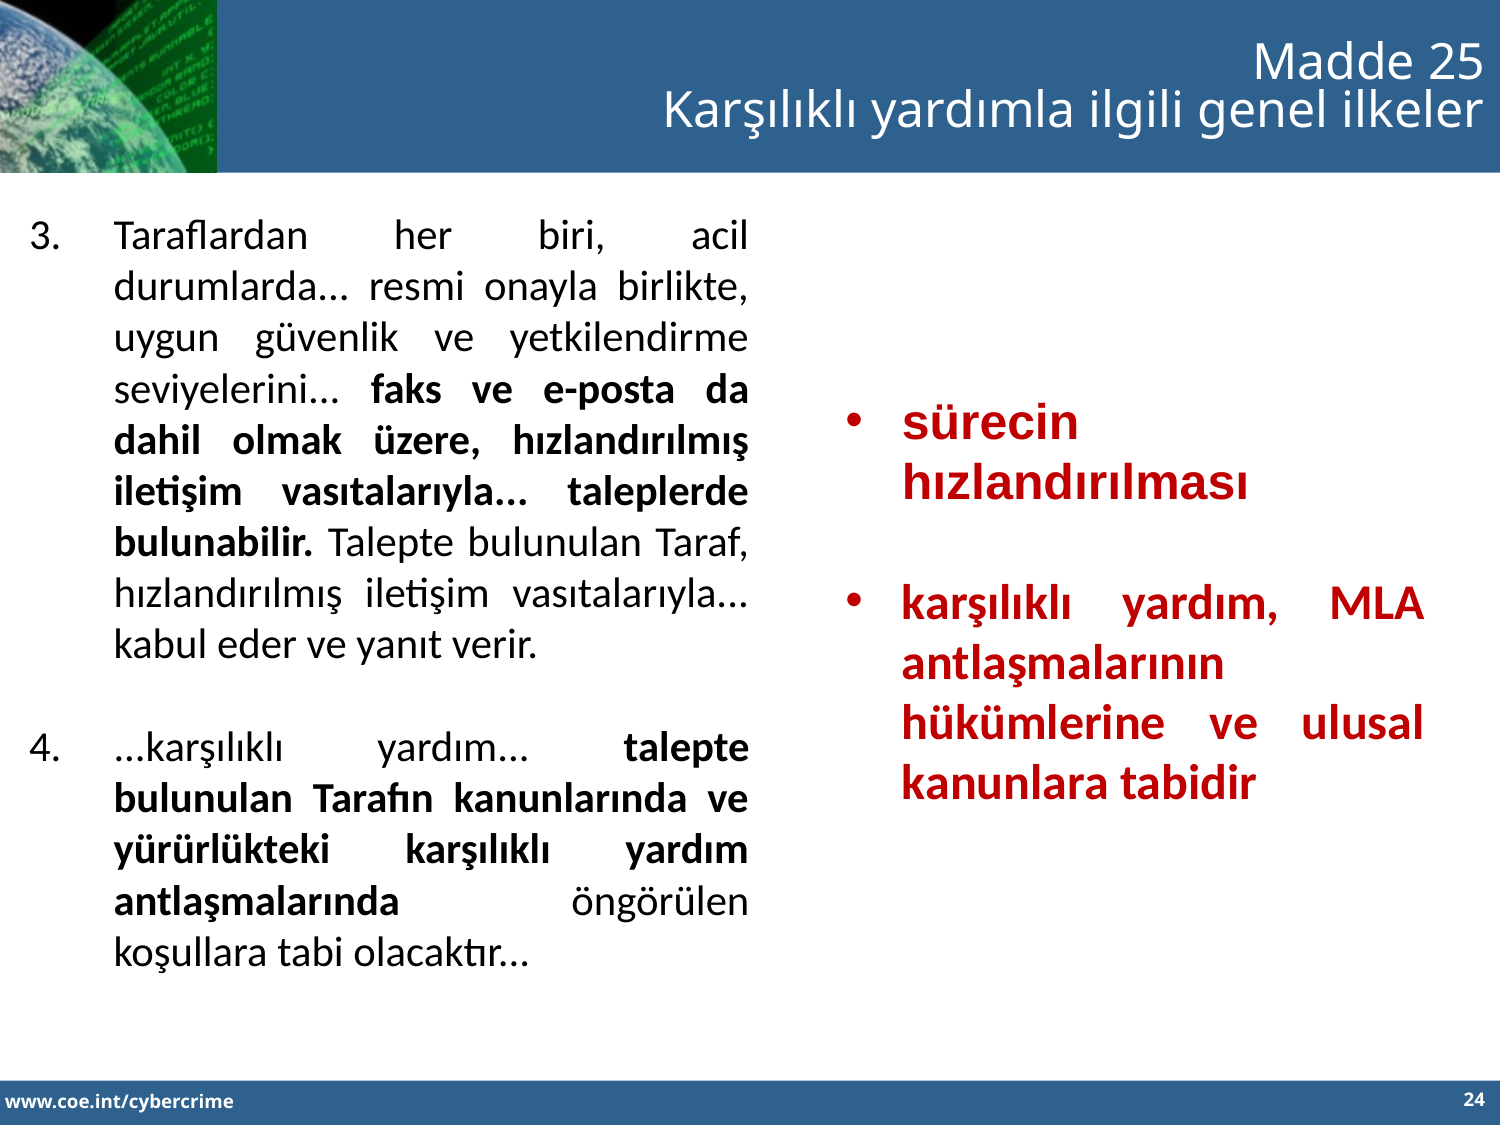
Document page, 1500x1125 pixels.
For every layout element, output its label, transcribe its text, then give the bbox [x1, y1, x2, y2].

text_box Madde 25 Karşılıklı yardımla ilgili genel ilkeler [252, 13, 1500, 166]
text_box sürecin hızlandırılması karşılıklı yardım, MLA antlaşmalarının hükümlerine ve ulusal kanunlara tabidir [830, 381, 1440, 817]
picture [0, 1, 217, 173]
text_box Taraflardan her biri, acil durumlarda... resmi onayla birlikte, uygun güvenlik ve yetkilendirme seviyelerini... faks ve e-posta da dahil olmak üzere, hızlandırılmış iletişim vasıtalarıyla... taleplerde bulunabilir. Talepte bulunulan Taraf, hızlandırılmış iletişim vasıtalarıyla... kabul eder ve yanıt verir. ...karşılıklı yardım... talepte bulunulan Tarafın kanunlarında ve yürürlükteki karşılıklı yardım antlaşmalarında öngörülen koşullara tabi olacaktır... [14, 199, 765, 983]
slide_number 24 [1149, 1079, 1500, 1125]
